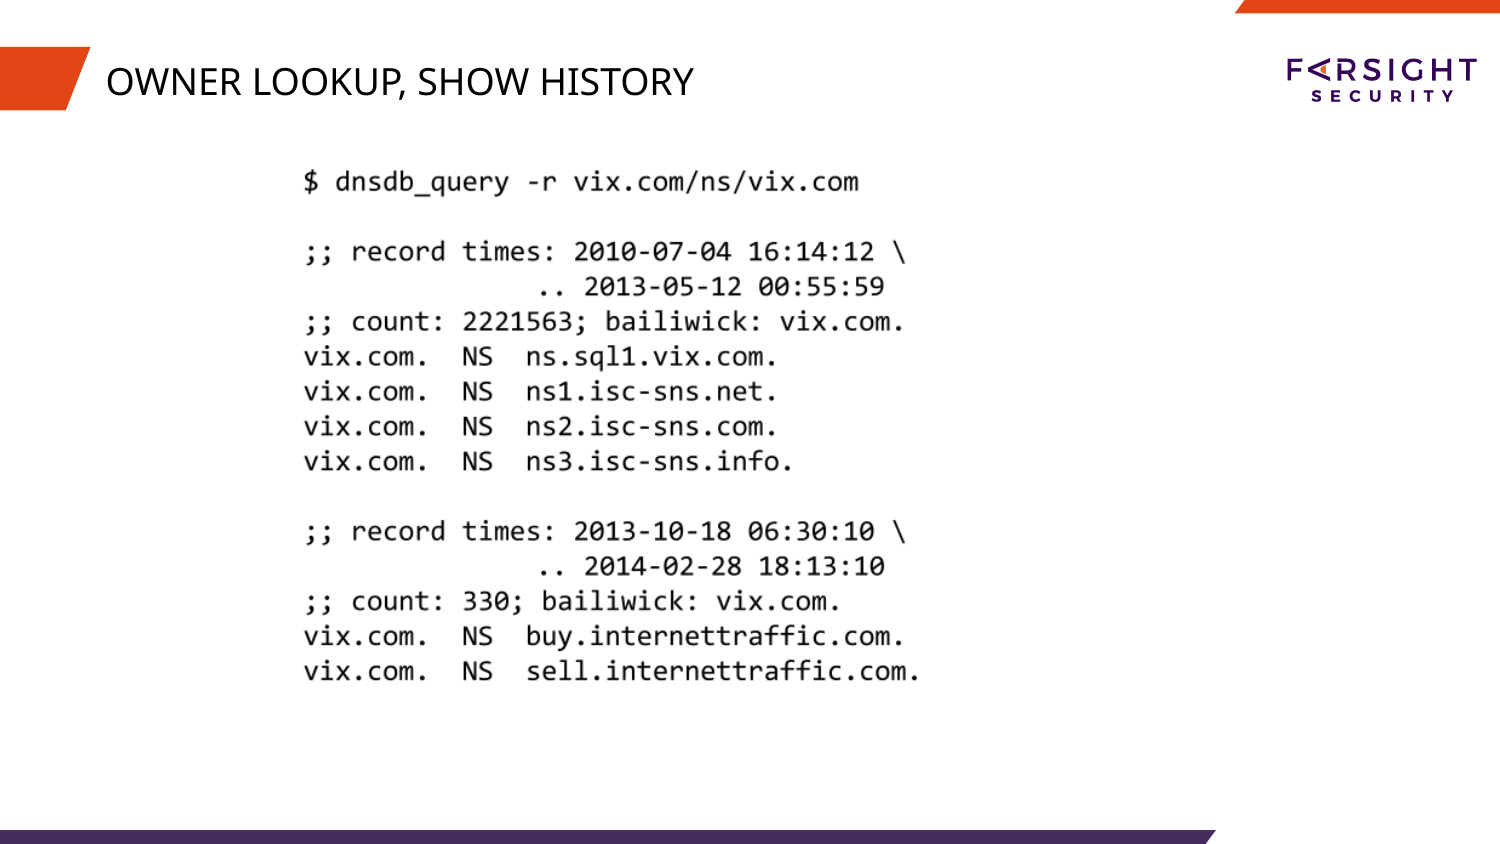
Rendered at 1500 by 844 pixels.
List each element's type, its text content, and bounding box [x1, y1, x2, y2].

picture [235, 29, 1500, 758]
list (COPY) [363, 766, 1255, 844]
title OWNER LOOKUP, SHOW HISTORY [90, 46, 1255, 114]
